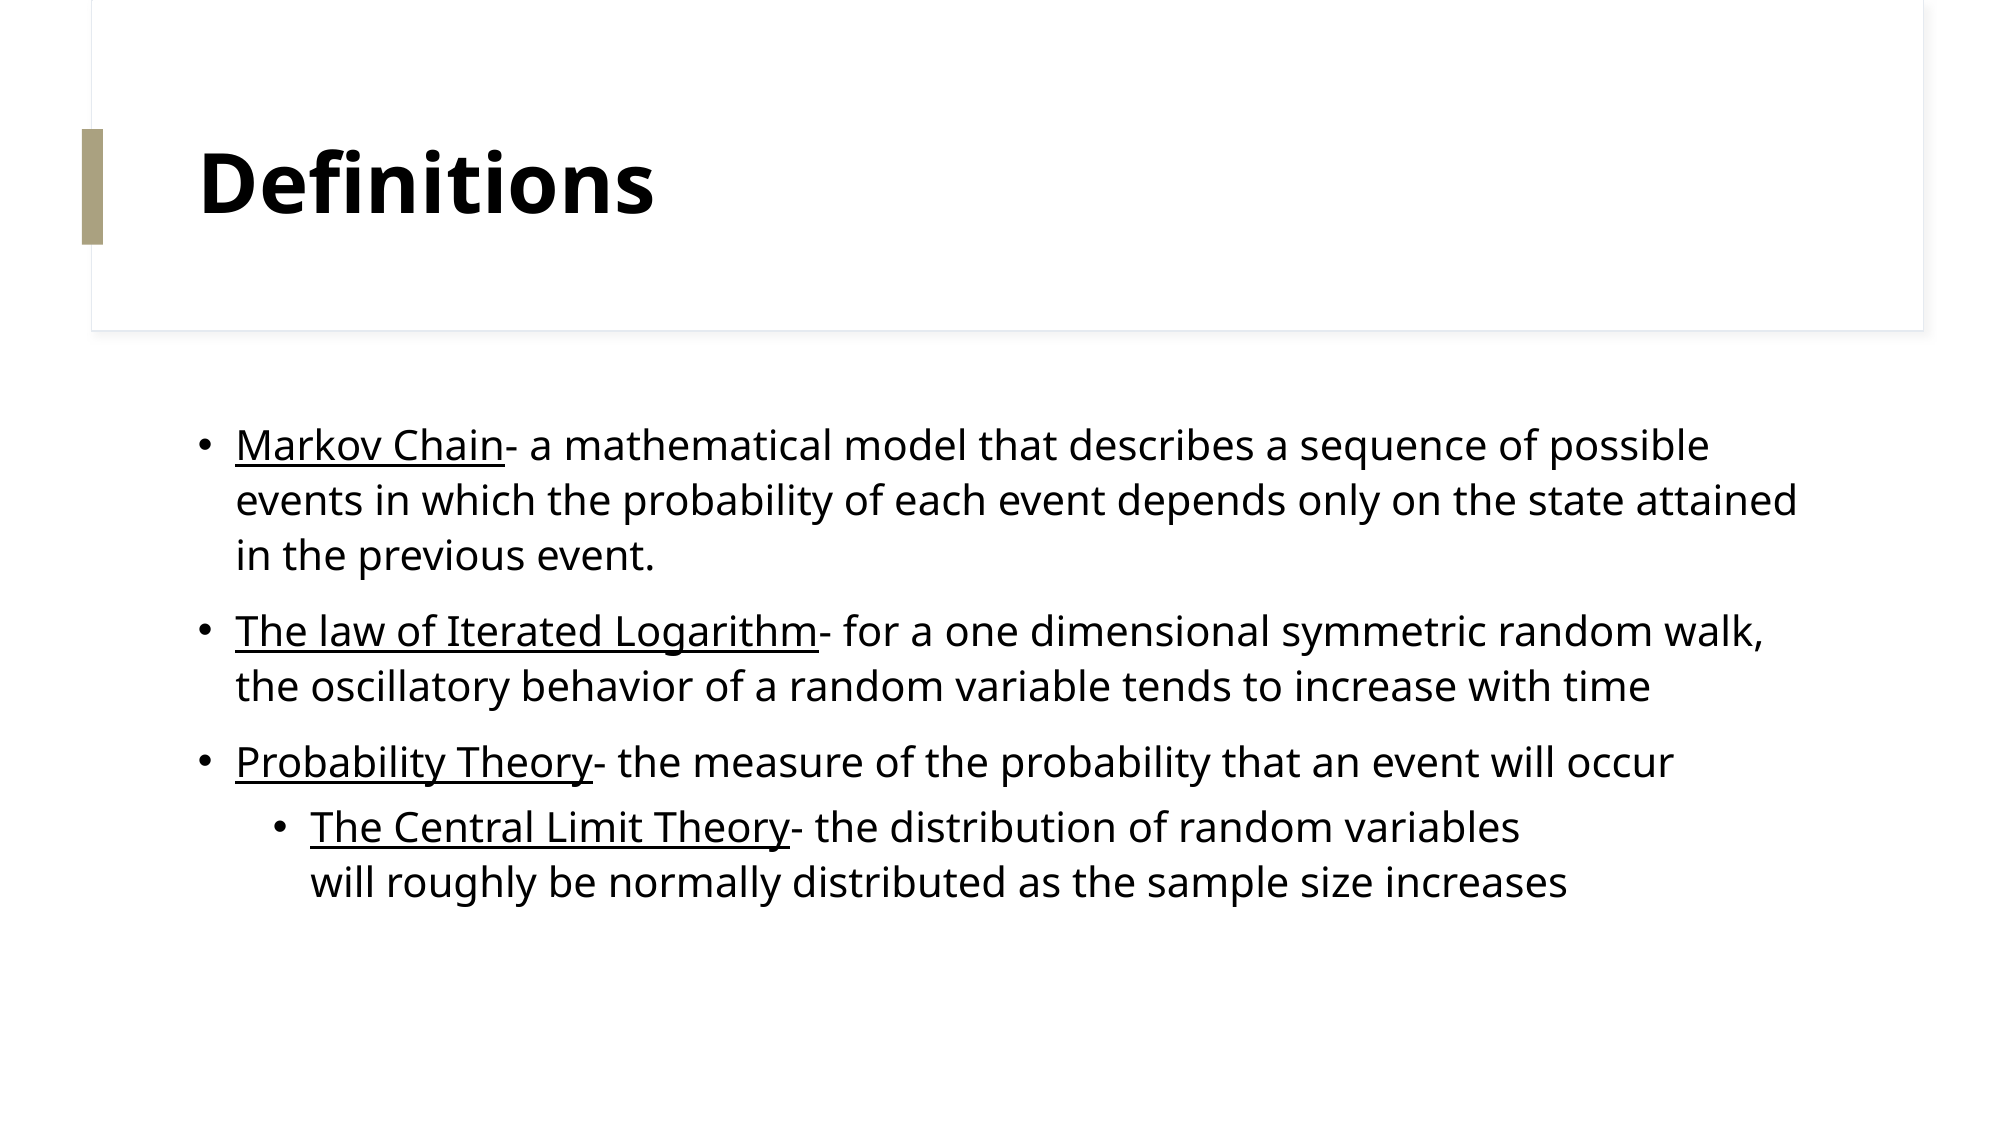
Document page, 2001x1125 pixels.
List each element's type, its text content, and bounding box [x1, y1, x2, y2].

list Markov Chain- a mathematical model that describes a sequence of possible events in which the probability of each event depends only on the state attained in the previous event. The law of Iterated Logarithm- for a one dimensional symmetric random walk, the oscillatory behavior of a random variable tends to increase with time Probability Theory- the measure of the probability that an event will occur The Central Limit Theory- the distribution of random variables will roughly be normally distributed as the sample size increases [183, 406, 1851, 1013]
title Definitions [183, 90, 1851, 284]
